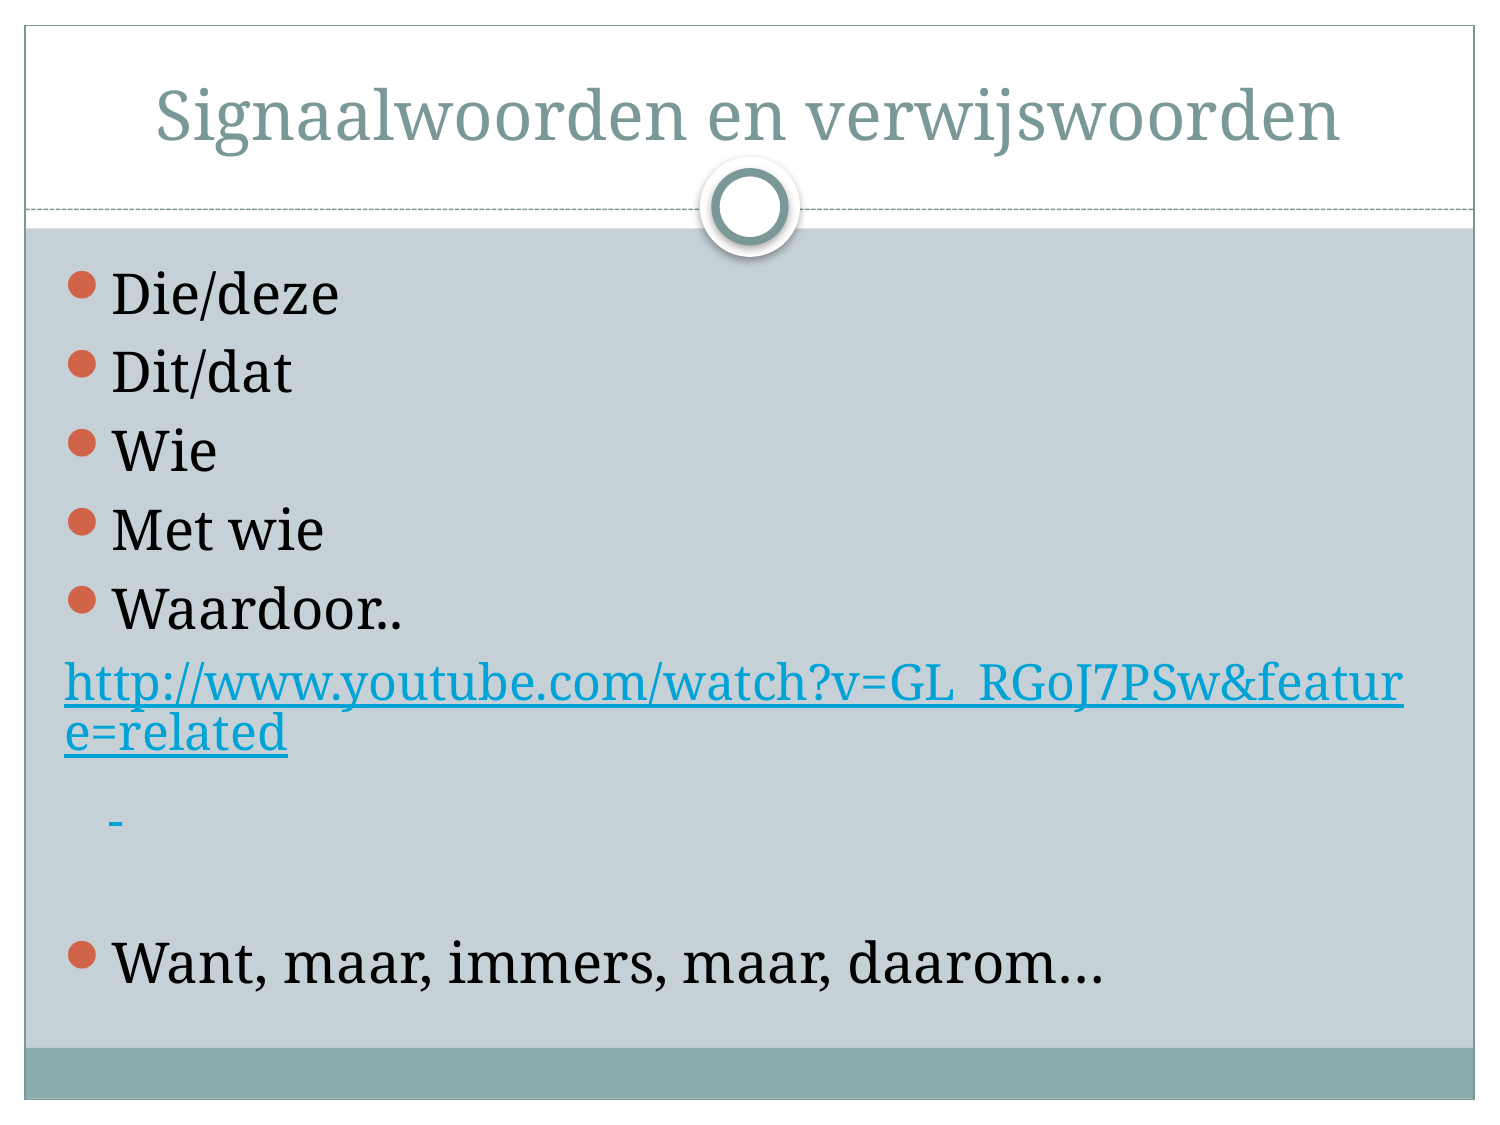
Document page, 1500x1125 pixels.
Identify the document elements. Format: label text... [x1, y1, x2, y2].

title Signaalwoorden en verwijswoorden [49, 37, 1450, 162]
list Die/deze Dit/dat Wie Met wie Waardoor.. http://www.youtube.com/watch?v=GL_RGoJ7PSw&feature=related Want, maar, immers, maar, daarom… [49, 250, 1445, 1001]
